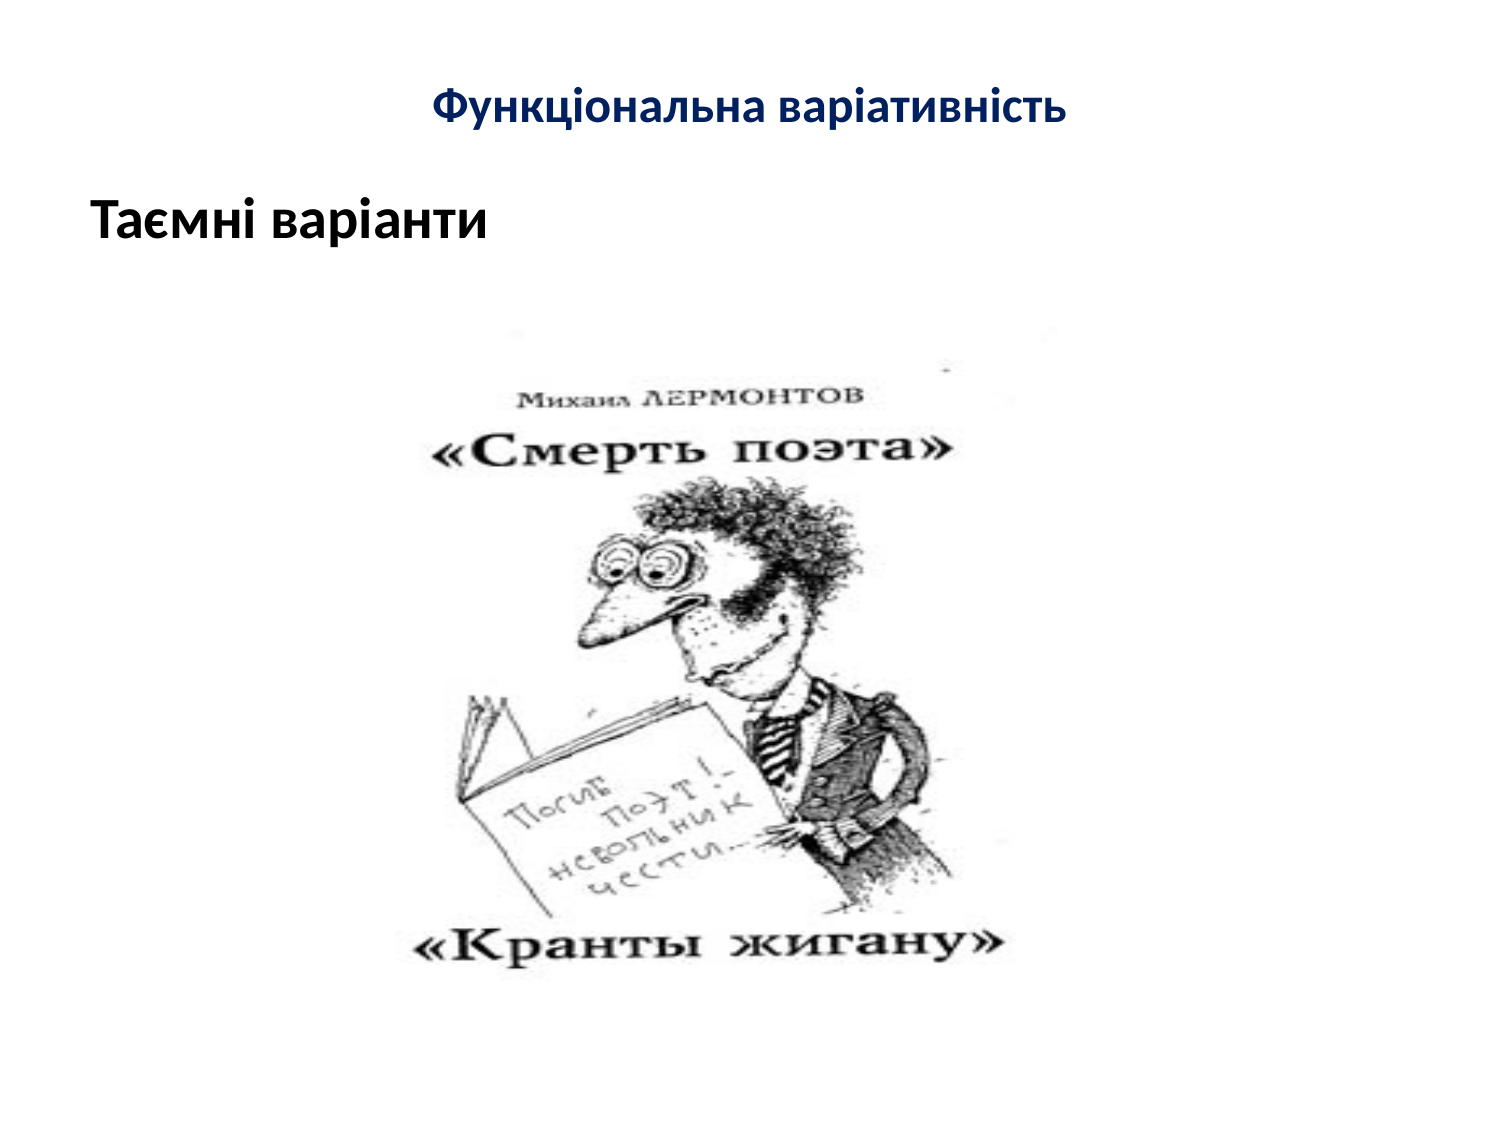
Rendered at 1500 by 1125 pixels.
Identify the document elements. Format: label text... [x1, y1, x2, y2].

picture [395, 326, 1058, 988]
title Функціональна варіативність [75, 45, 1425, 161]
list Таємні варіанти [75, 172, 1425, 1005]
